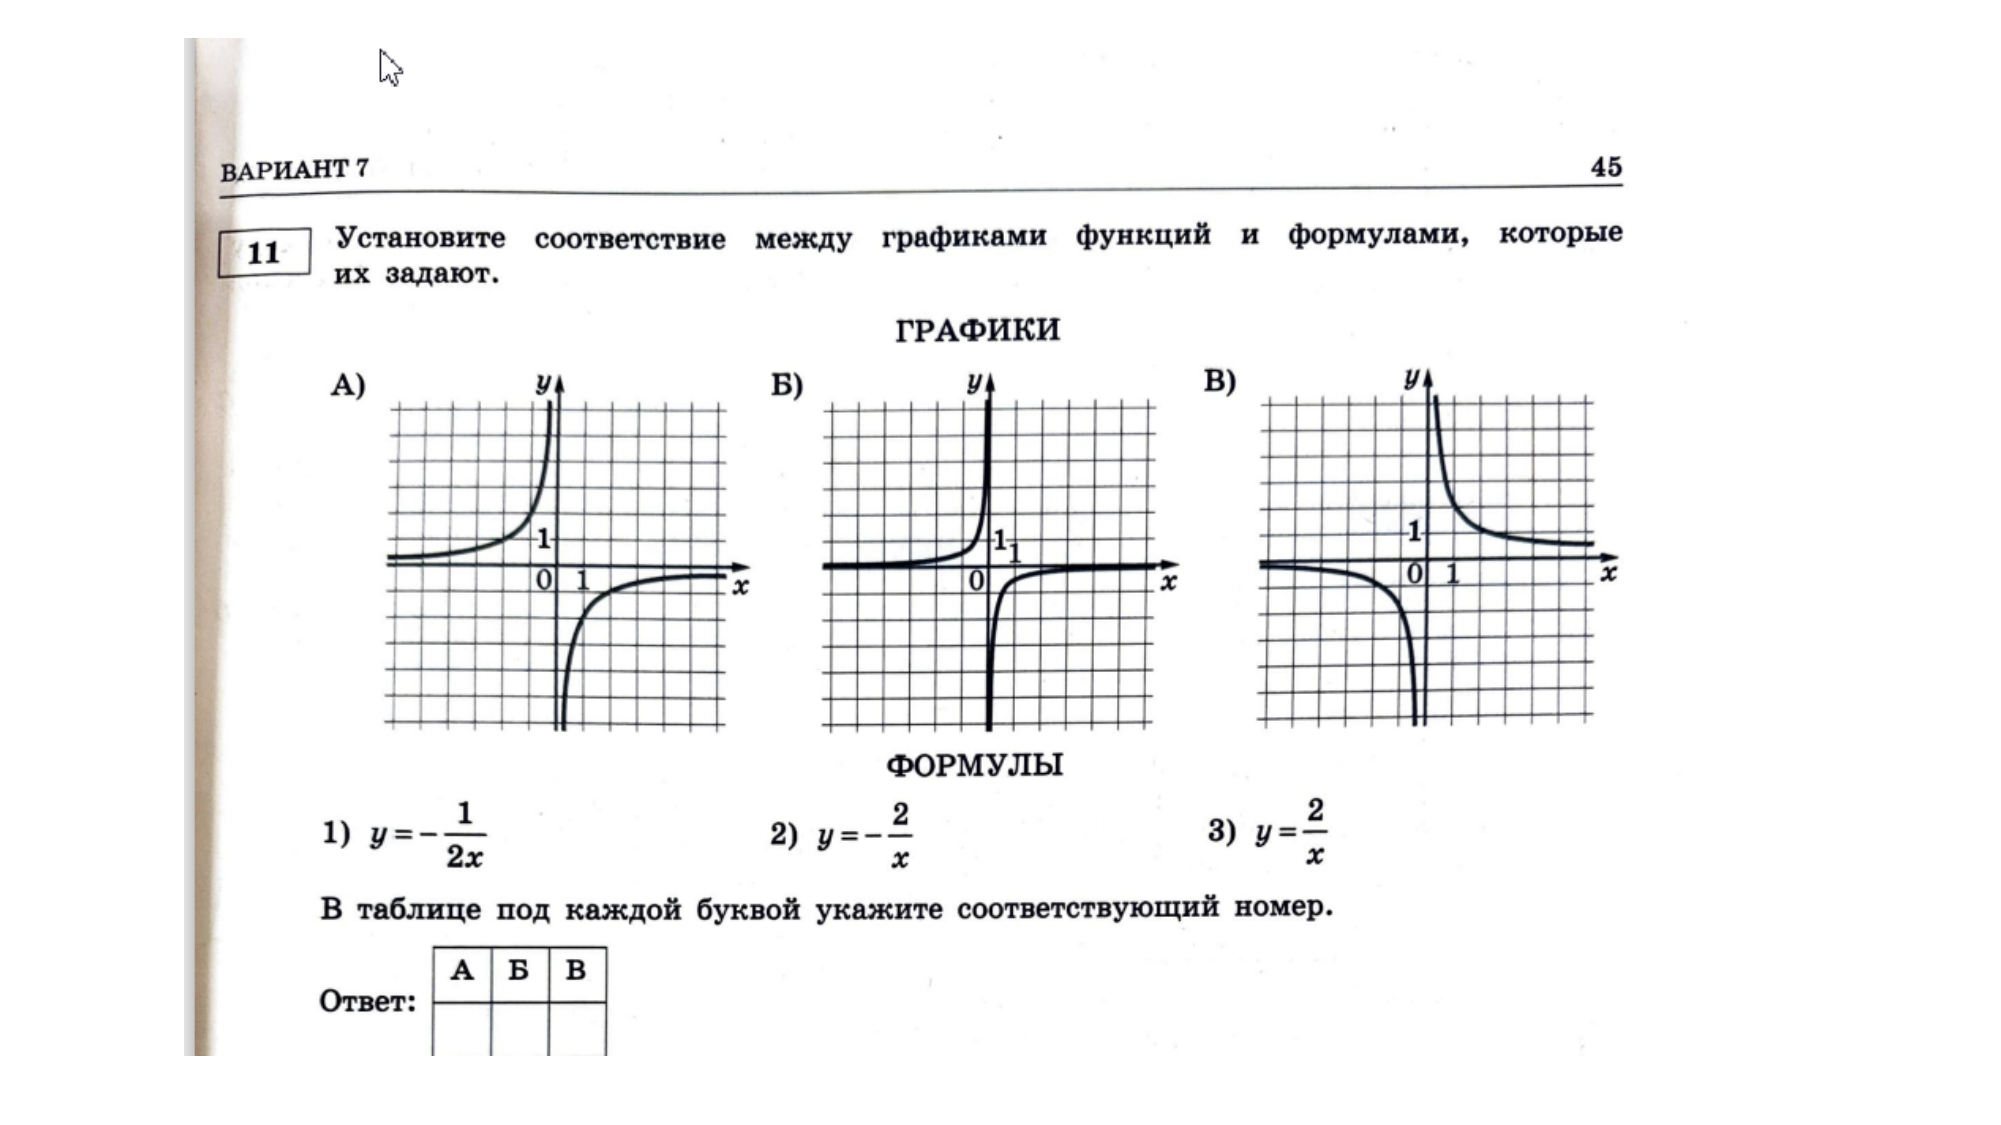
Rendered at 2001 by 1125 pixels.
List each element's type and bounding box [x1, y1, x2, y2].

picture [184, 38, 1699, 1056]
